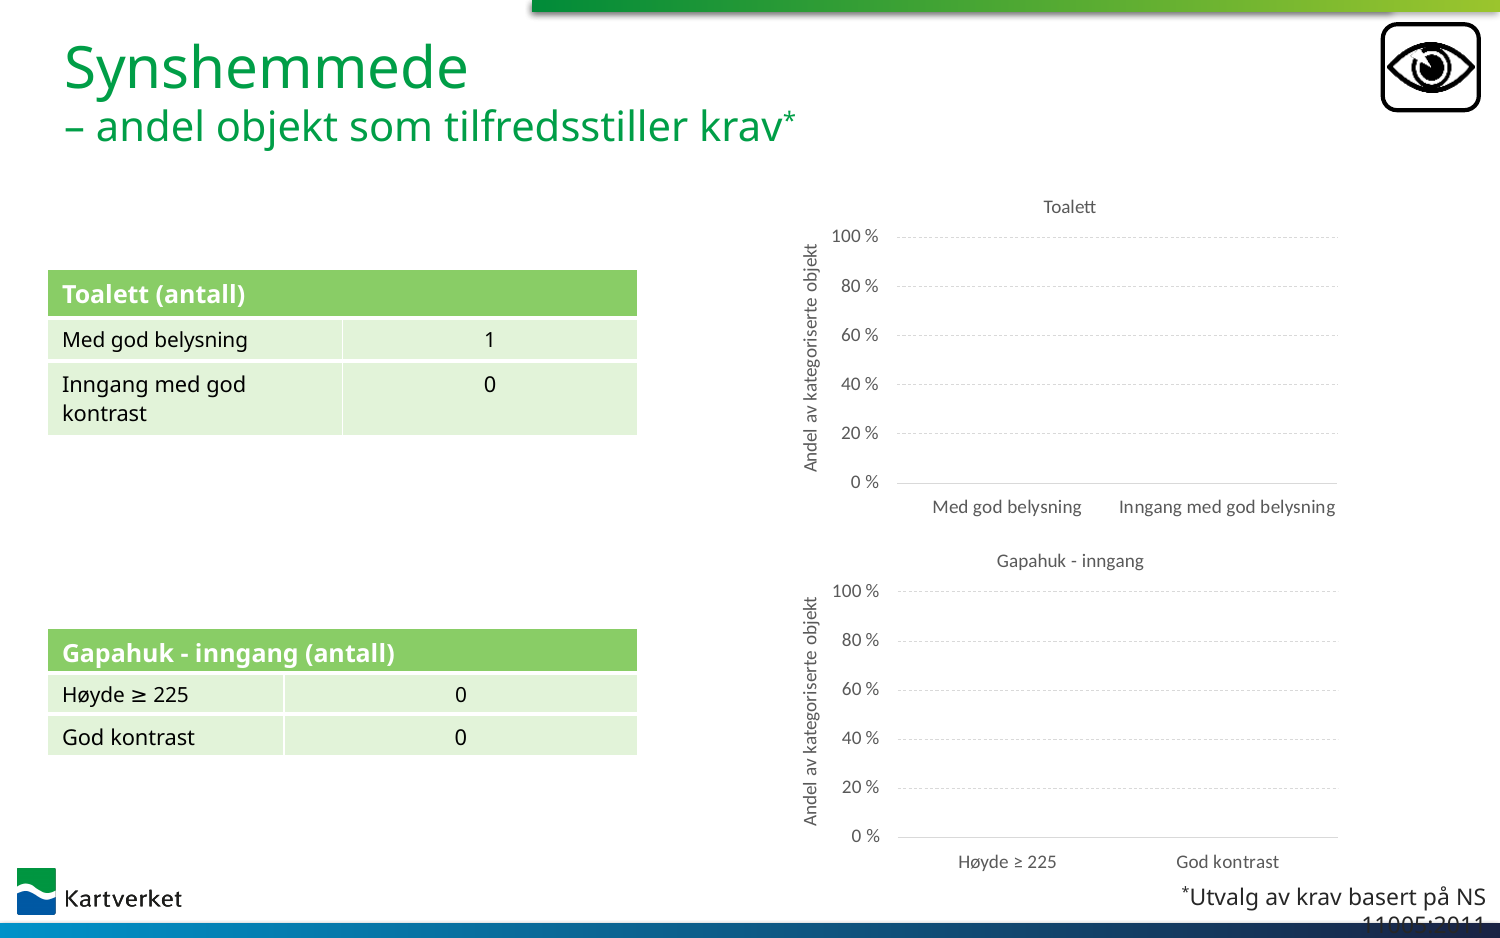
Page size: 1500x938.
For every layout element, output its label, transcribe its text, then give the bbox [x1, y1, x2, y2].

table_header Toalett (antall) [48, 270, 637, 316]
table_cell Inngang med god kontrast [48, 363, 342, 435]
table_cell 0 [343, 363, 637, 435]
table_header Gapahuk - inngang (antall) [48, 629, 637, 671]
table_cell 0 [285, 716, 637, 755]
text_box Synshemmede – andel objekt som tilfredsstiller krav* [49, 24, 1431, 158]
picture [791, 187, 1348, 526]
table_cell 1 [343, 320, 637, 359]
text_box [1382, 24, 1480, 111]
table_cell Med god belysning [48, 320, 342, 359]
table_cell Høyde ≥ 225 [48, 675, 283, 712]
picture [791, 541, 1349, 880]
table_cell God kontrast [48, 716, 283, 755]
table_cell 0 [285, 675, 637, 712]
text_box *Utvalg av krav basert på NS 11005:2011 [1068, 873, 1500, 938]
